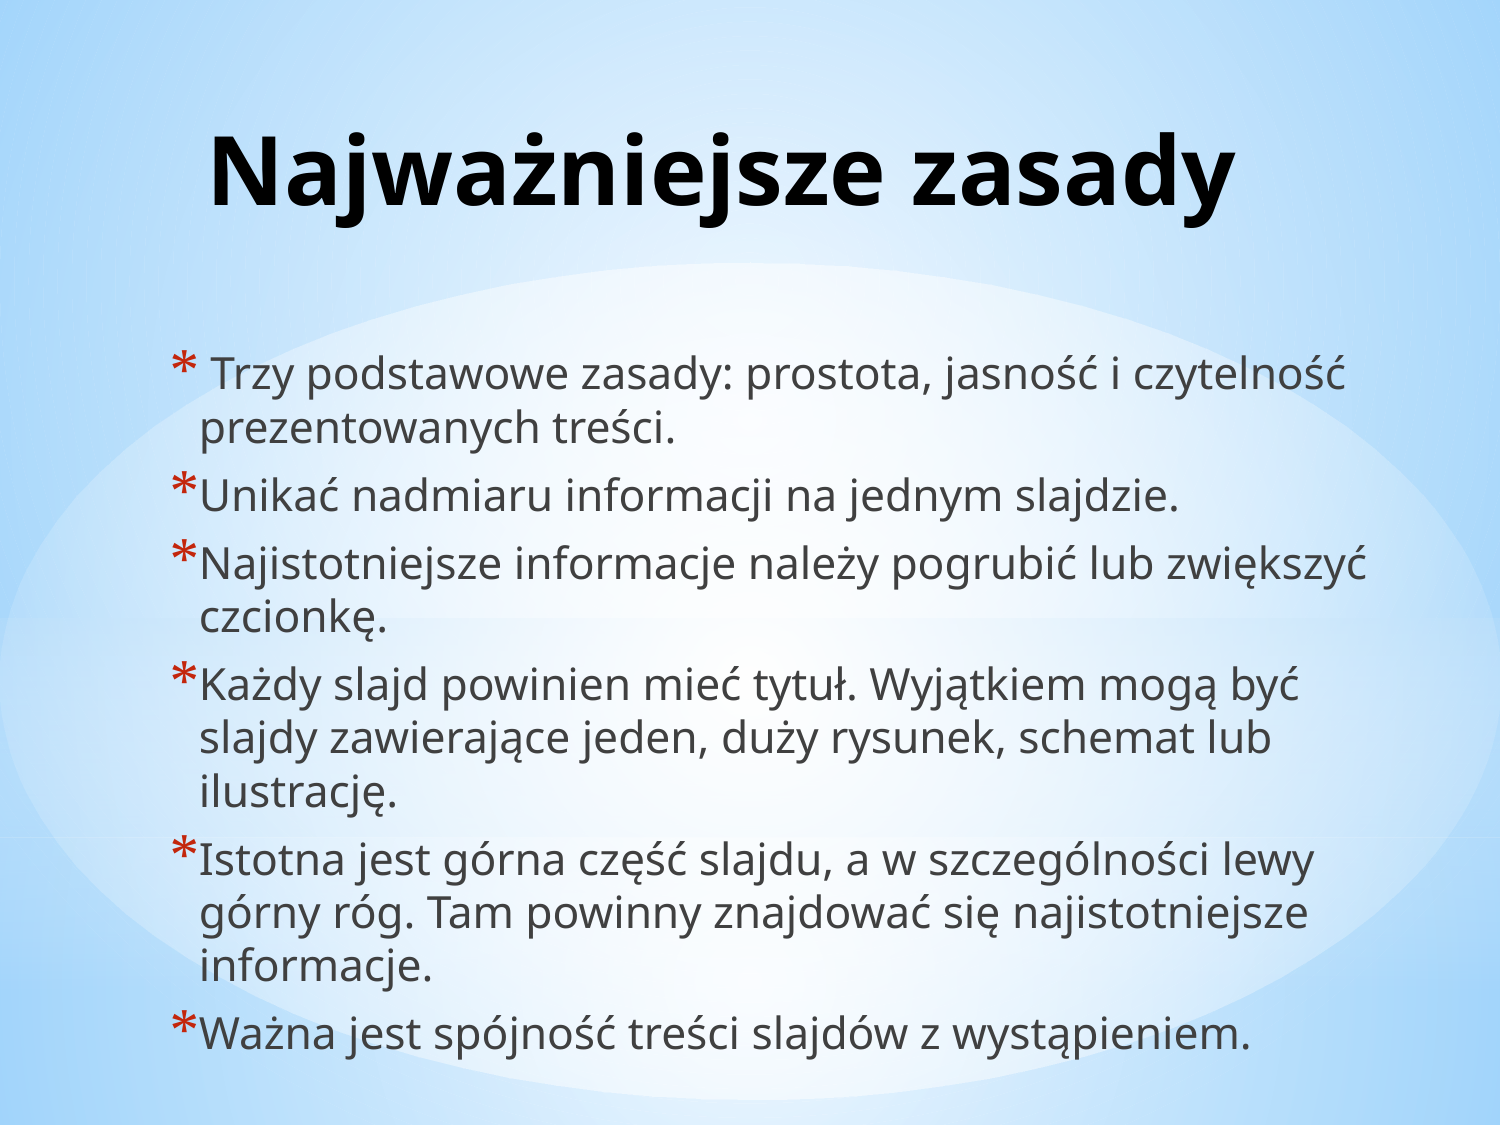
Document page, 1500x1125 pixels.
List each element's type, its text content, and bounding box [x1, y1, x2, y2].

list Trzy podstawowe zasady: prostota, jasność i czytelność prezentowanych treści. Unikać nadmiaru informacji na jednym slajdzie. Najistotniejsze informacje należy pogrubić lub zwiększyć czcionkę. Każdy slajd powinien mieć tytuł. Wyjątkiem mogą być slajdy zawierające jeden, duży rysunek, schemat lub ilustrację. Istotna jest górna część slajdu, a w szczególności lewy górny róg. Tam powinny znajdować się najistotniejsze informacje. Ważna jest spójność treści slajdów z wystąpieniem. [147, 337, 1424, 1071]
title Najważniejsze zasady [183, 101, 1252, 290]
